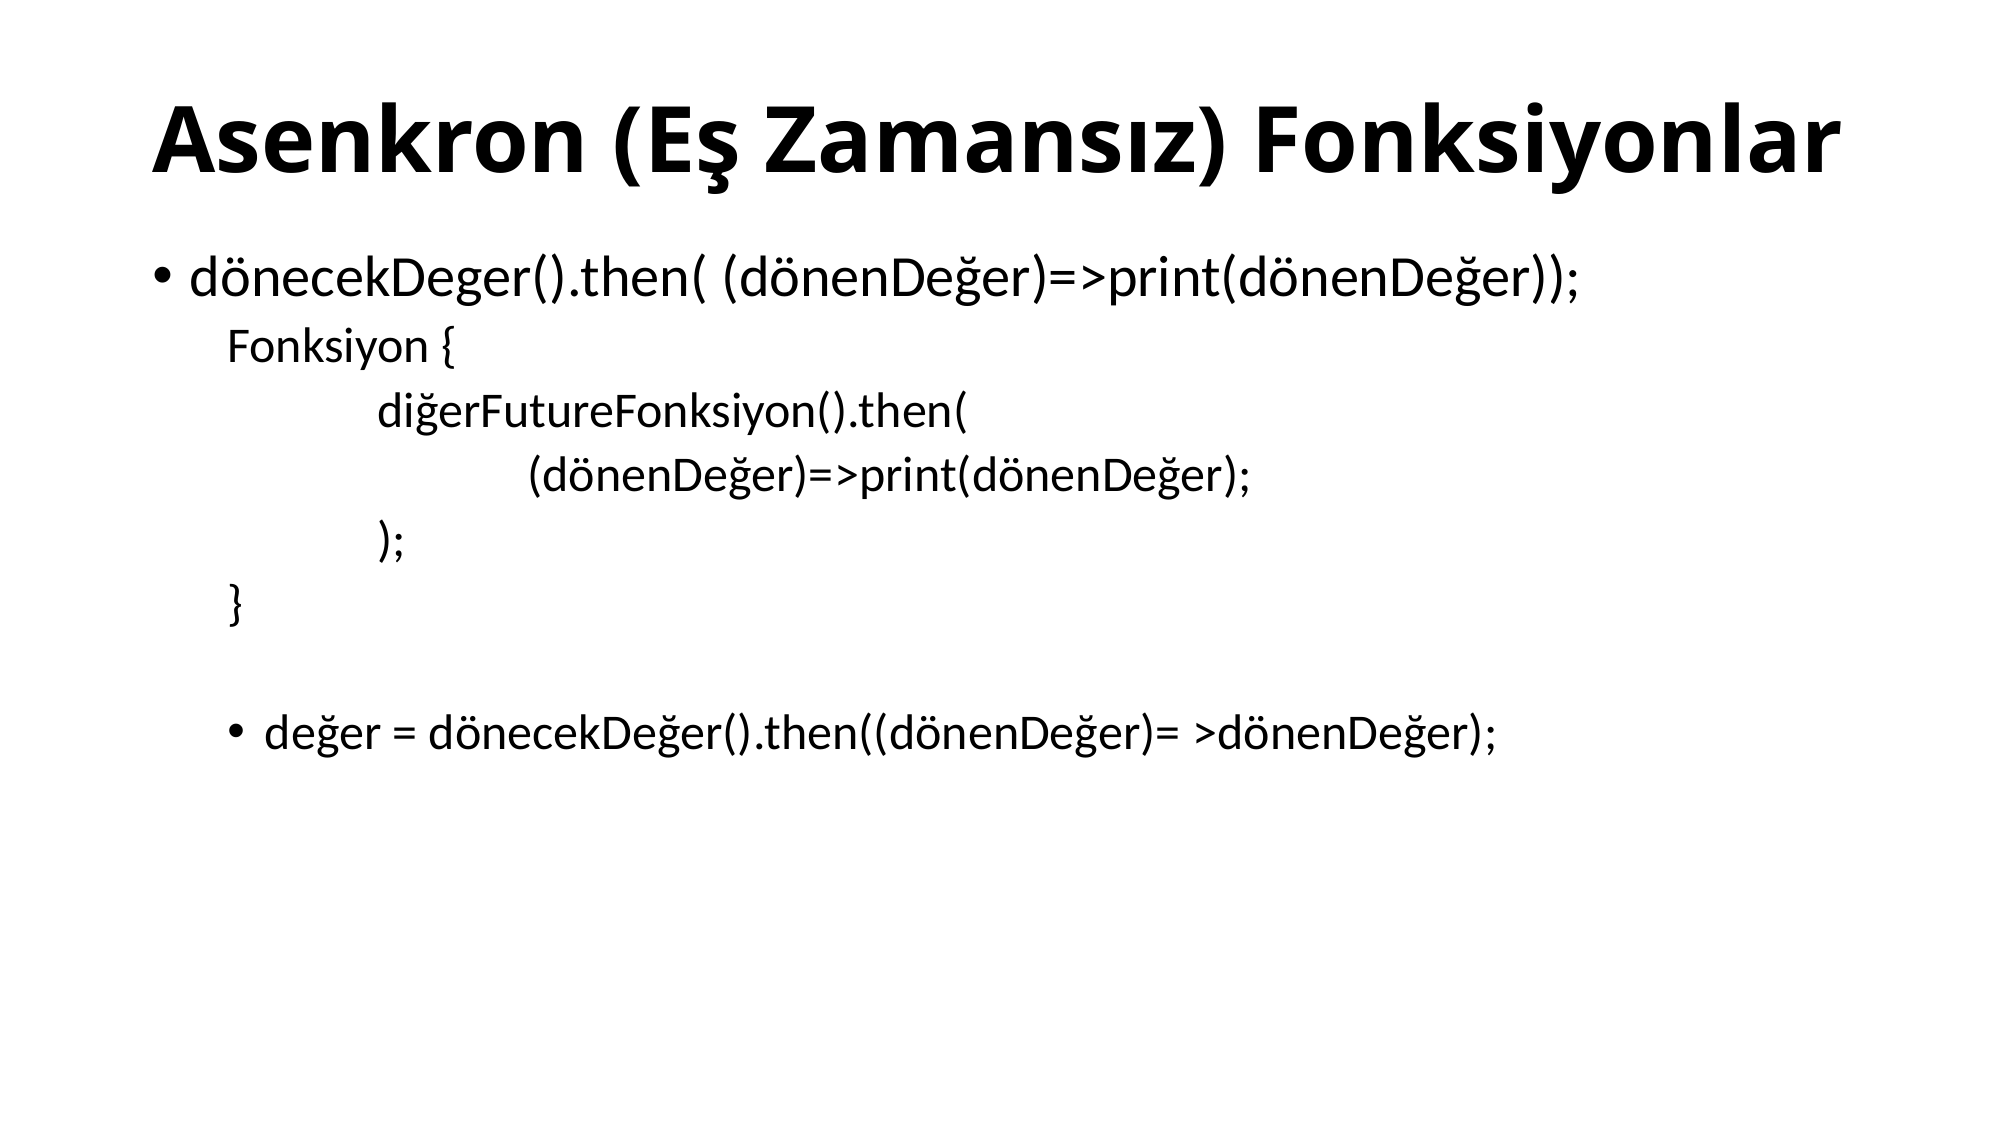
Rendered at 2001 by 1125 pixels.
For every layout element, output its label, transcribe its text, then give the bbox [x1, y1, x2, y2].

title Asenkron (Eş Zamansız) Fonksiyonlar [137, 59, 1863, 227]
list dönecekDeger().then( (dönenDeğer)=>print(dönenDeğer)); Fonksiyon { diğerFutureFonksiyon().then( (dönenDeğer)=>print(dönenDeğer); ); } değer = dönecekDeğer().then((dönenDeğer)= >dönenDeğer); [137, 238, 1863, 1014]
